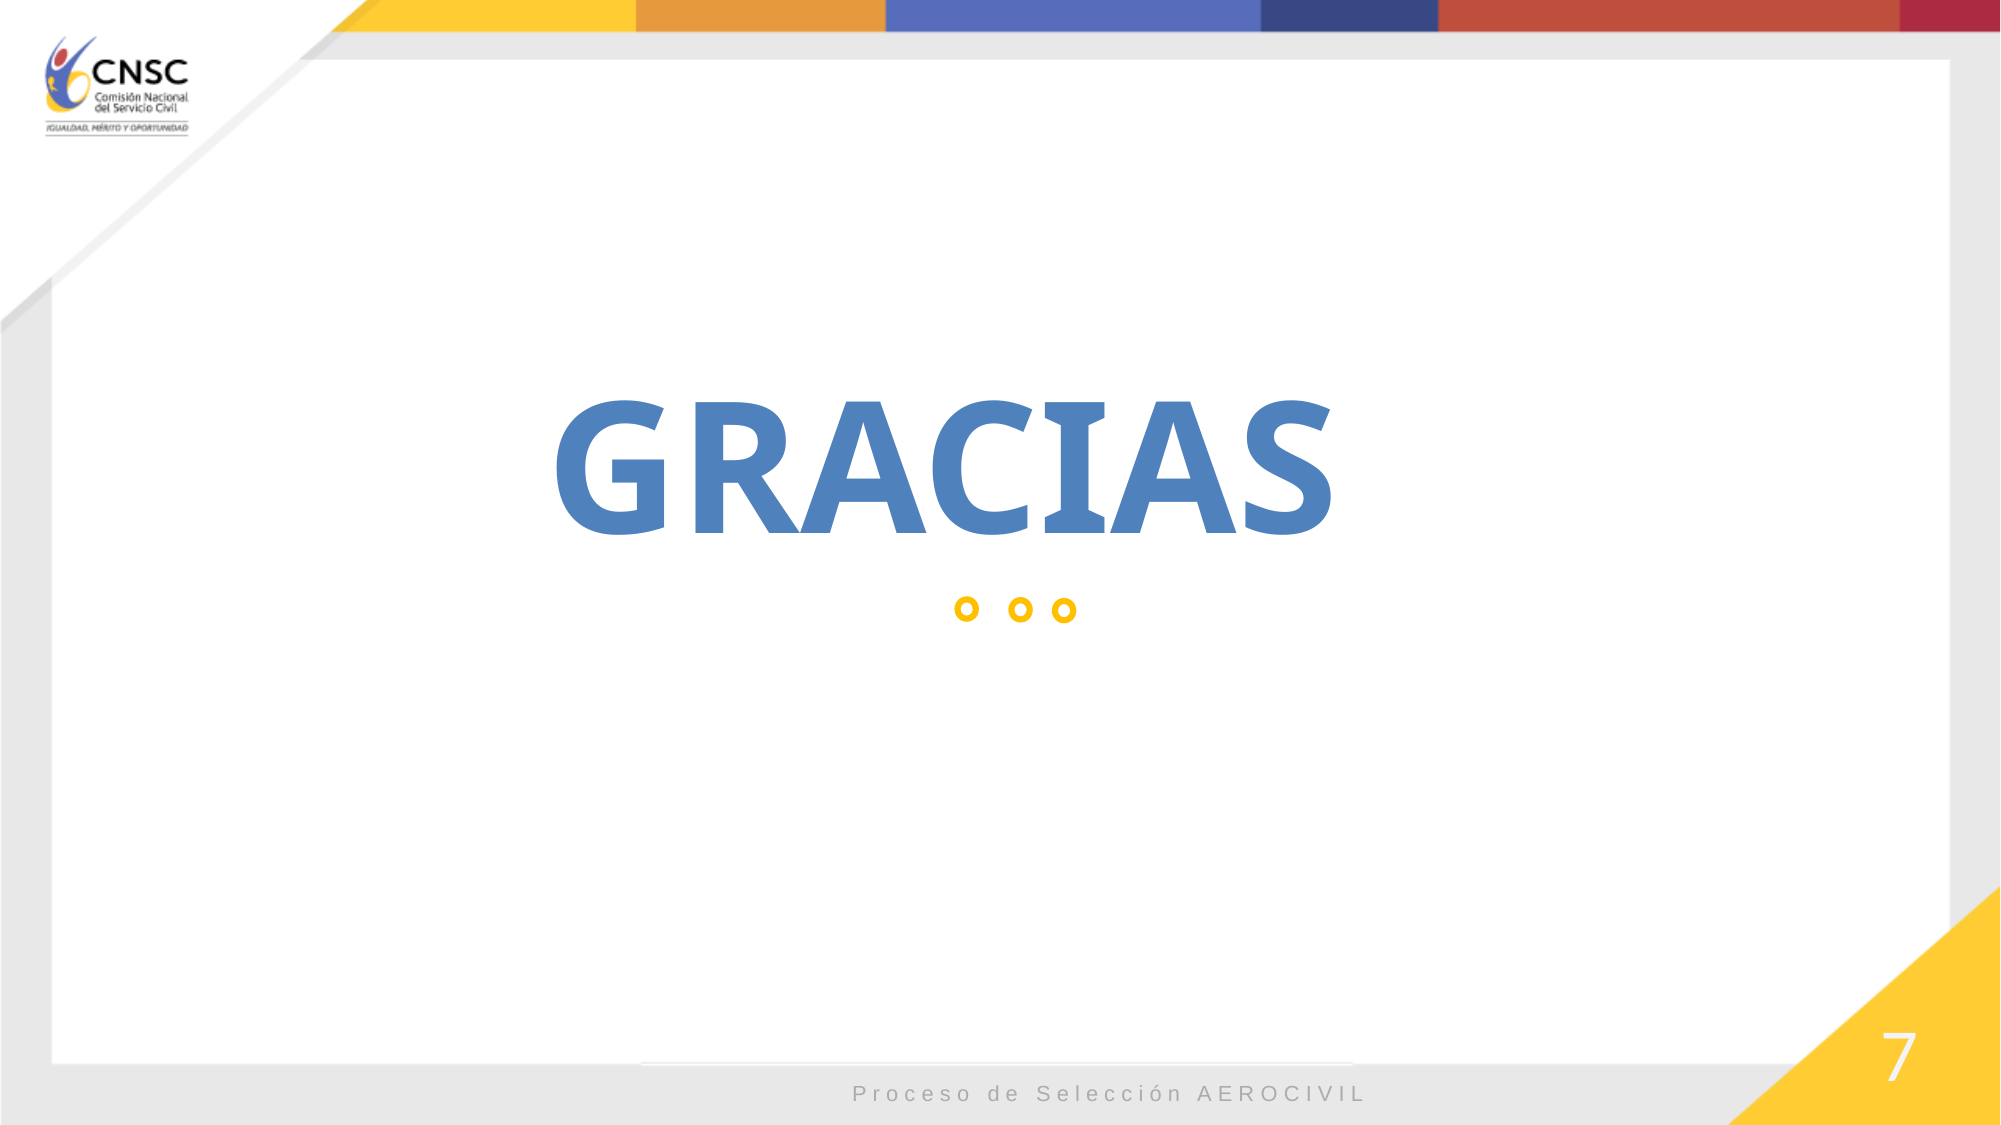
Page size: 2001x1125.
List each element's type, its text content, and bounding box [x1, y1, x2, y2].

picture [0, 0, 2001, 1125]
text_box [531, 343, 1502, 624]
text_box Proceso de Selección AEROCIVIL [701, 1072, 1379, 1114]
text_box 7 [1534, 1012, 1934, 1090]
